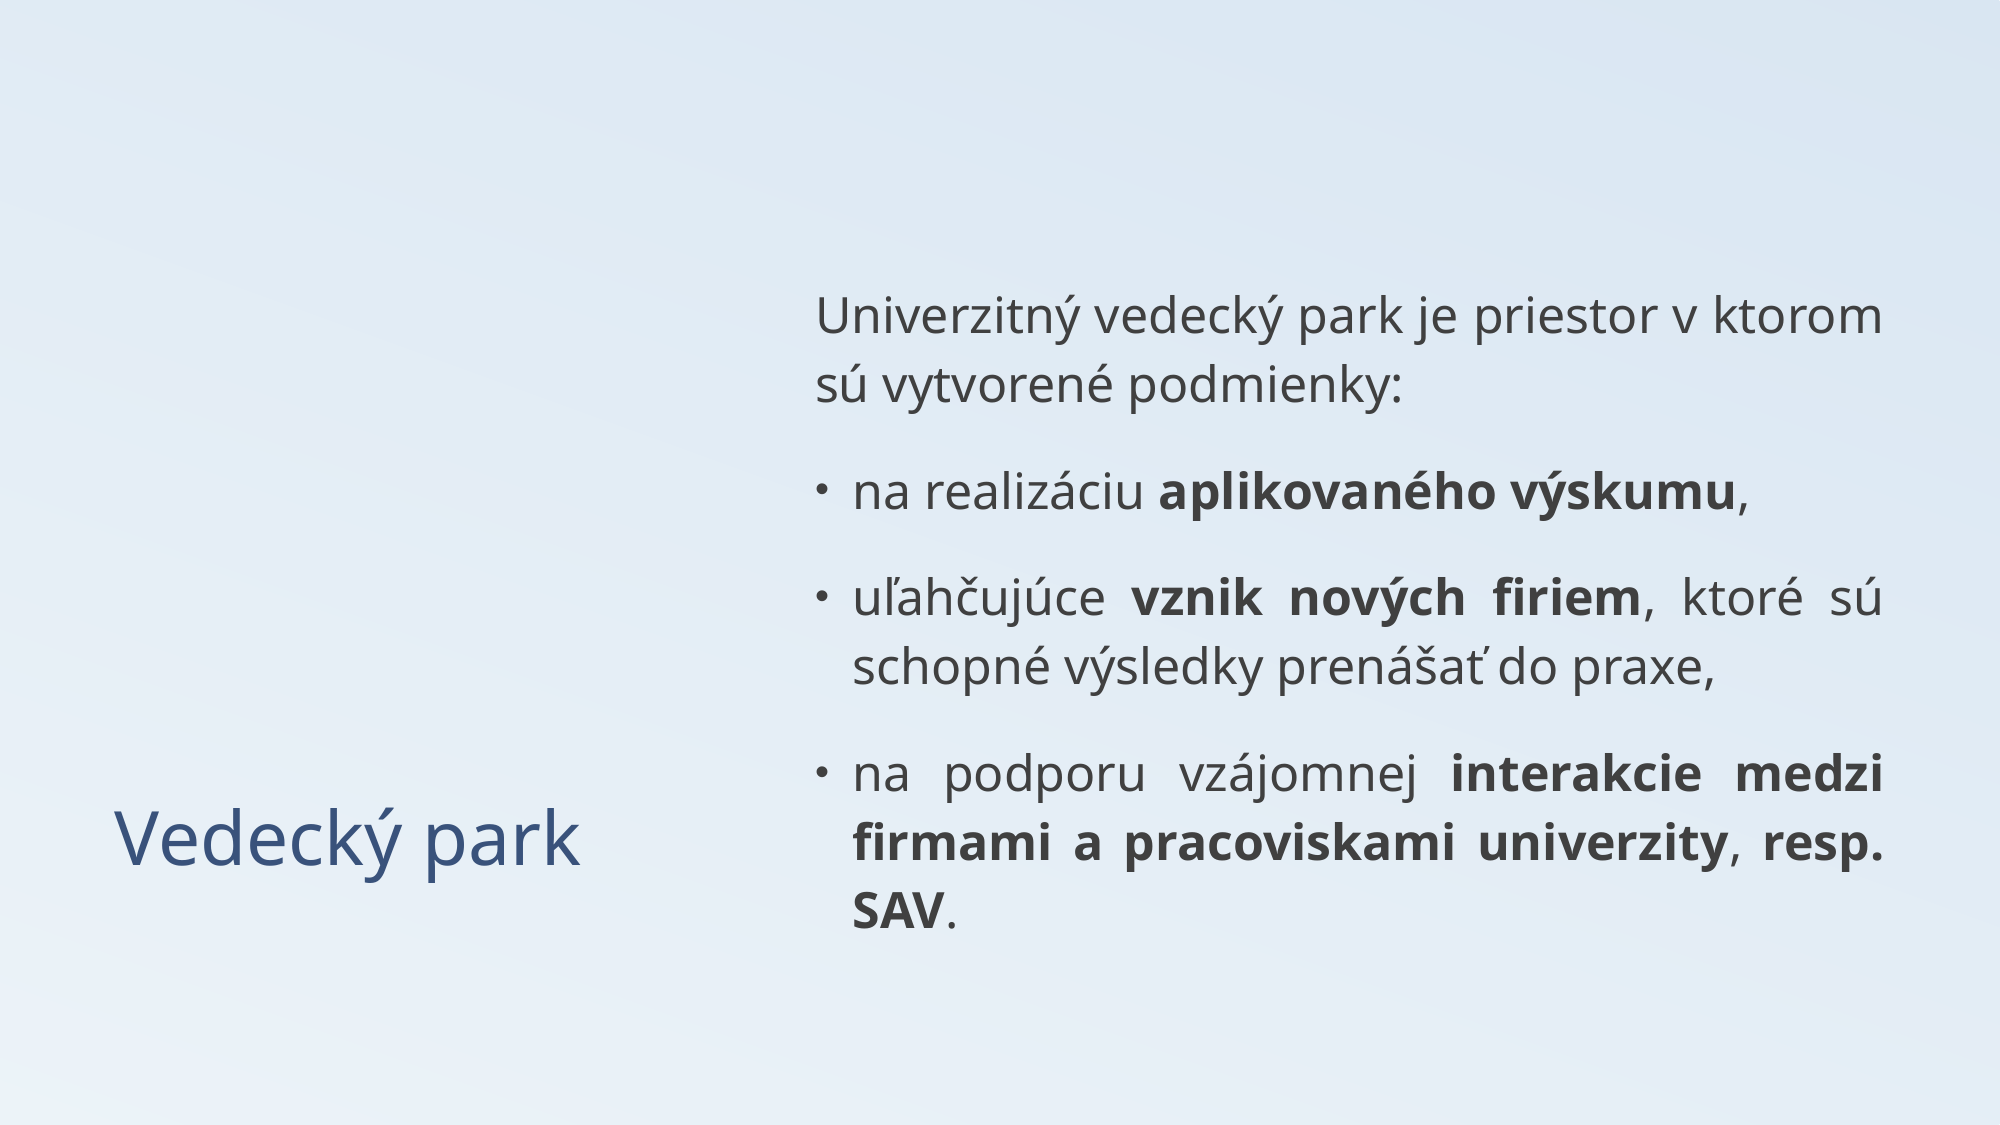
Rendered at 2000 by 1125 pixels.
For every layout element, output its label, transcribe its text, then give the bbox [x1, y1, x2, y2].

title Vedecký park [99, 112, 750, 888]
list Univerzitný vedecký park je priestor v ktorom sú vytvorené podmienky: na realizáciu aplikovaného výskumu, uľahčujúce vznik nových firiem, ktoré sú schopné výsledky prenášať do praxe, na podporu vzájomnej interakcie medzi firmami a pracoviskami univerzity, resp. SAV. [799, 267, 1900, 1125]
